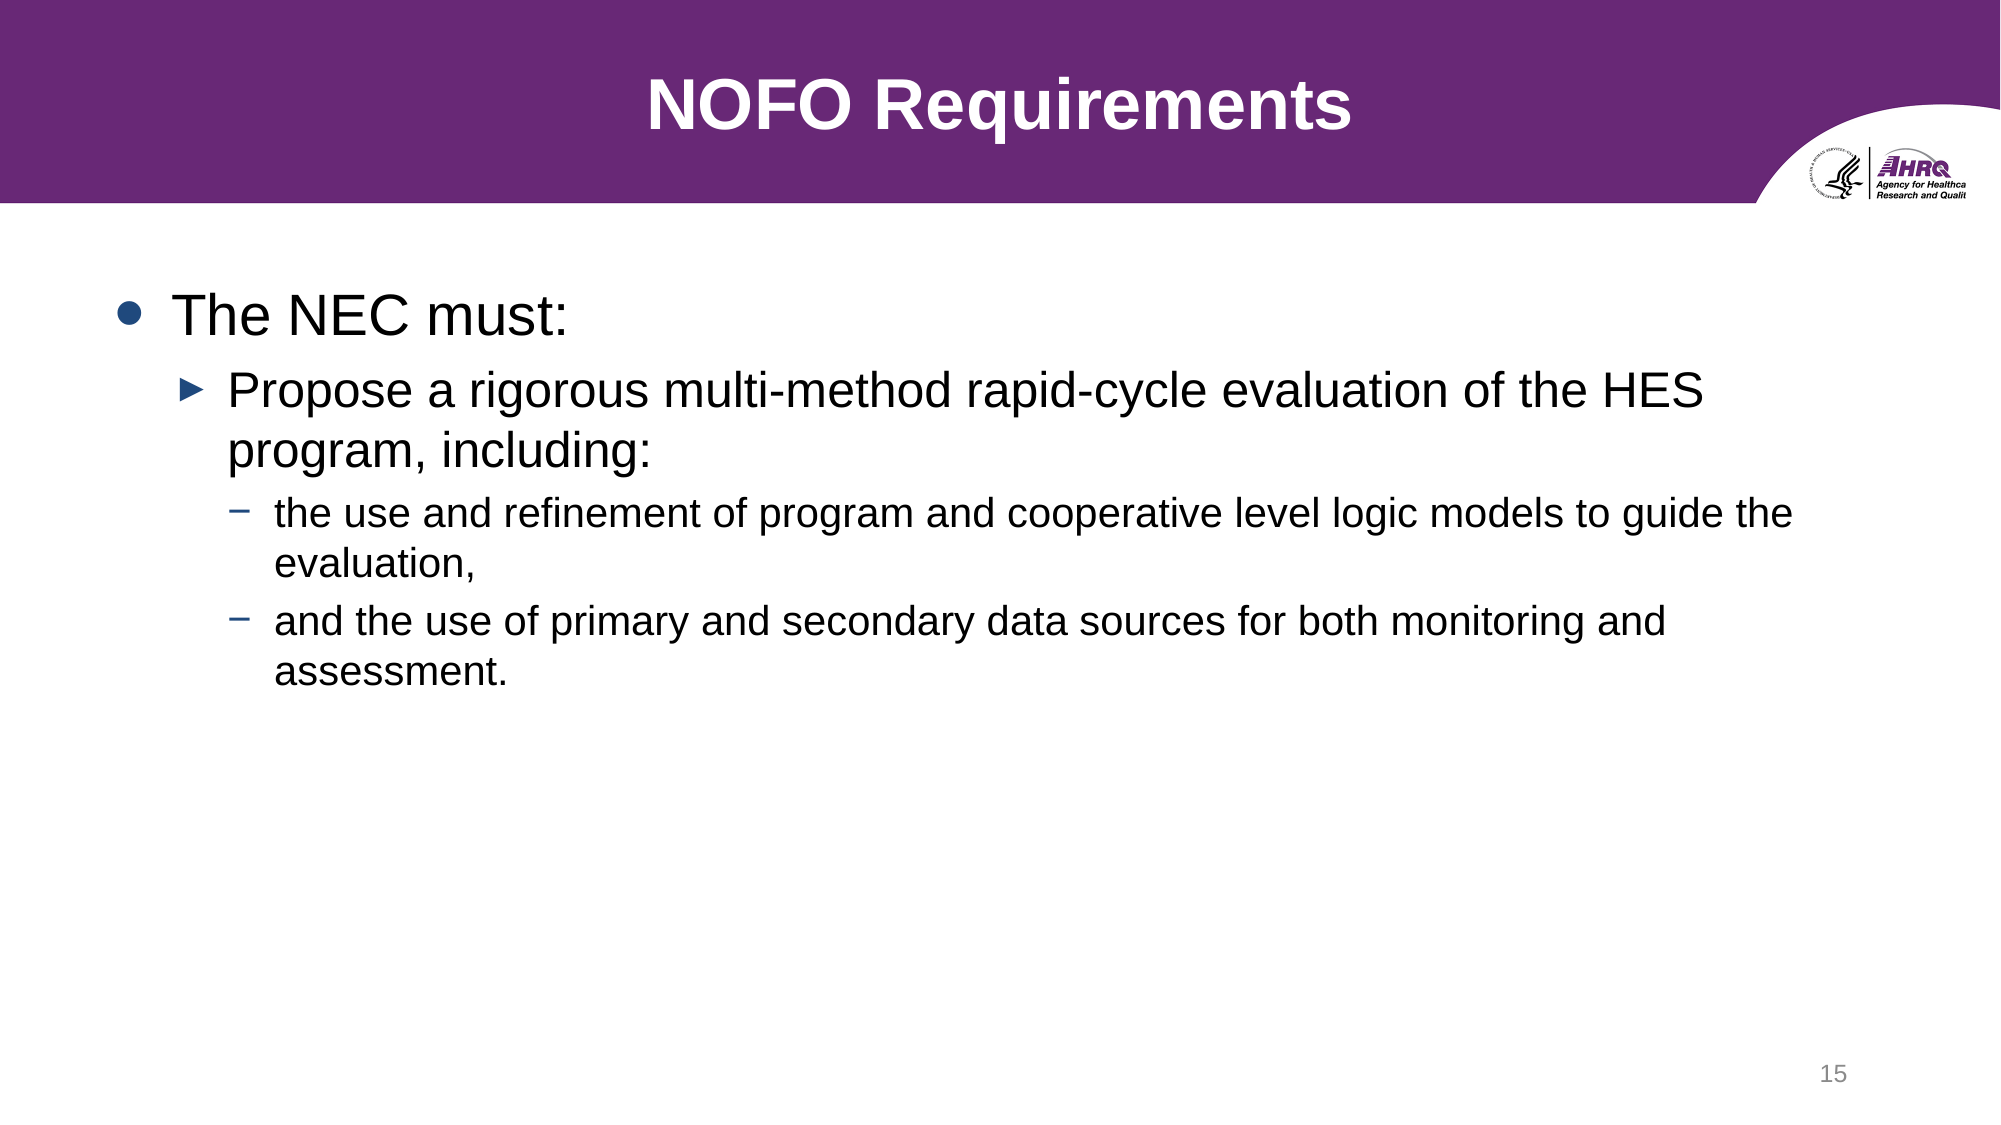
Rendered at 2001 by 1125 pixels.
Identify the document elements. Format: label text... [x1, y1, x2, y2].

slide_number 15 [1412, 1042, 1863, 1103]
list The NEC must: Propose a rigorous multi-method rapid-cycle evaluation of the HES program, including: the use and refinement of program and cooperative level logic models to guide the evaluation, and the use of primary and secondary data sources for both monitoring and assessment. [99, 270, 1900, 1013]
picture [0, 0, 2001, 1125]
title NOFO Requirements [275, 50, 1725, 152]
